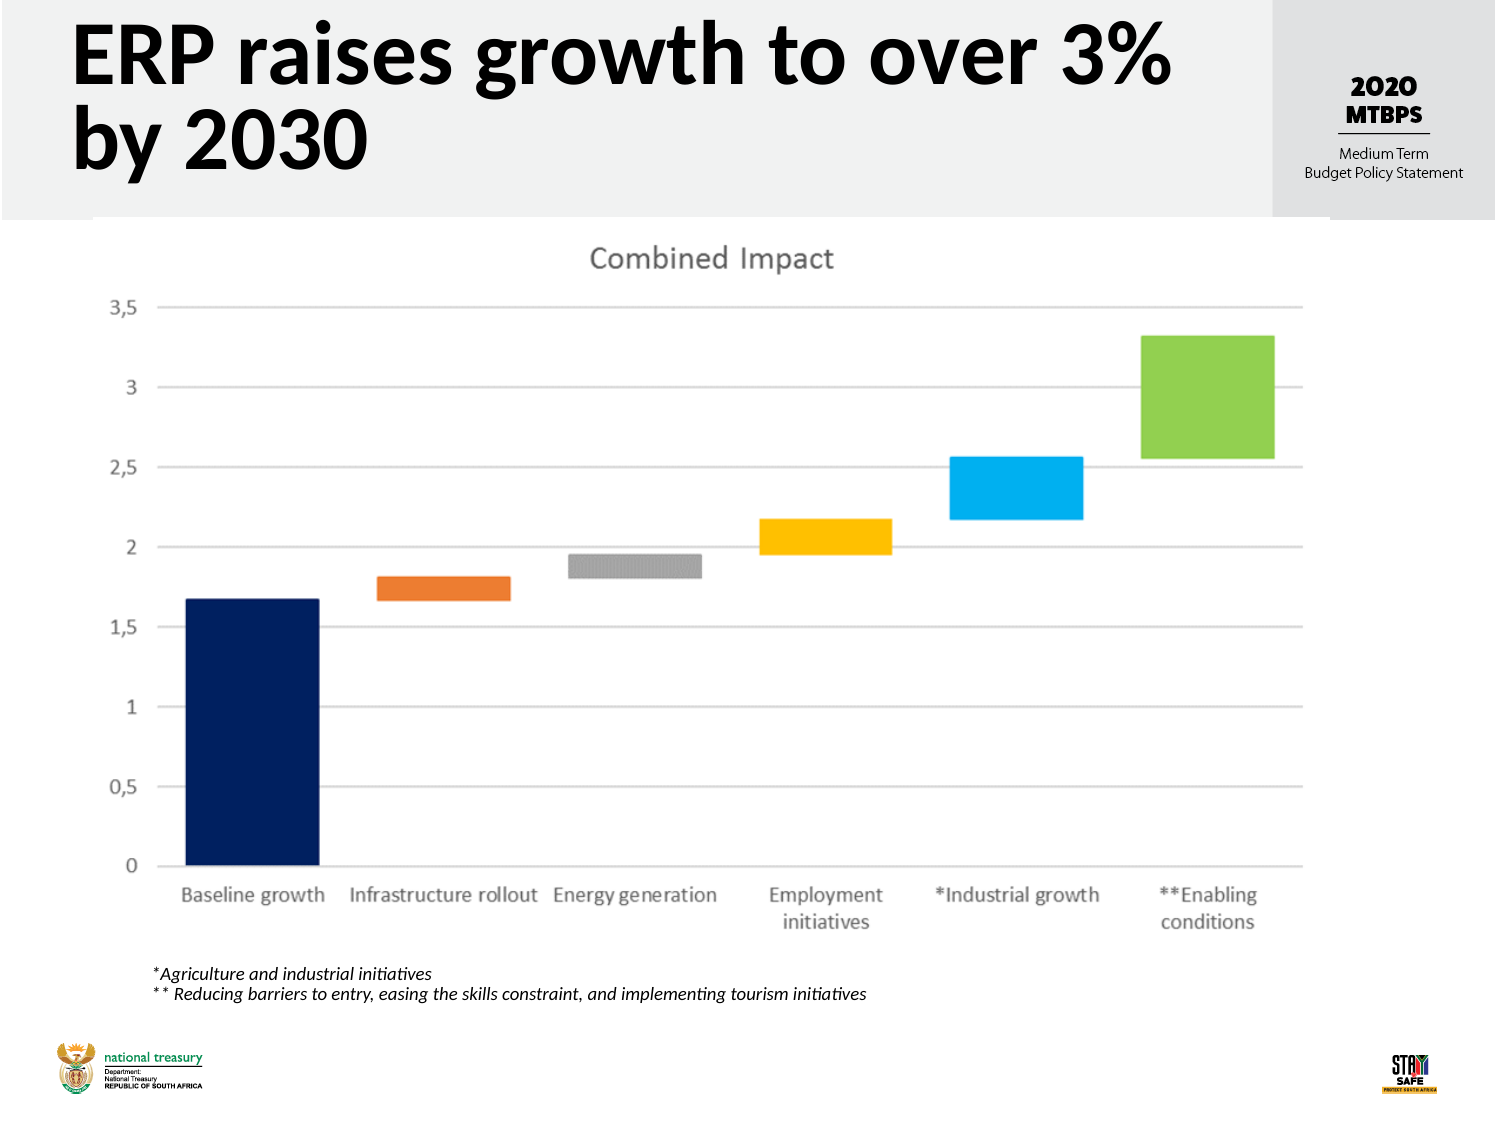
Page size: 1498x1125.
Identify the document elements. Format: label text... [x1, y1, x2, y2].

title ERP raises growth to over 3% by 2030 [56, 0, 1266, 207]
picture [57, 1043, 1437, 1094]
text_box *Agriculture and industrial initiatives ** Reducing barriers to entry, easing the skills constraint, and implementing tourism initiatives [136, 957, 1105, 1003]
picture [2, 0, 1495, 950]
